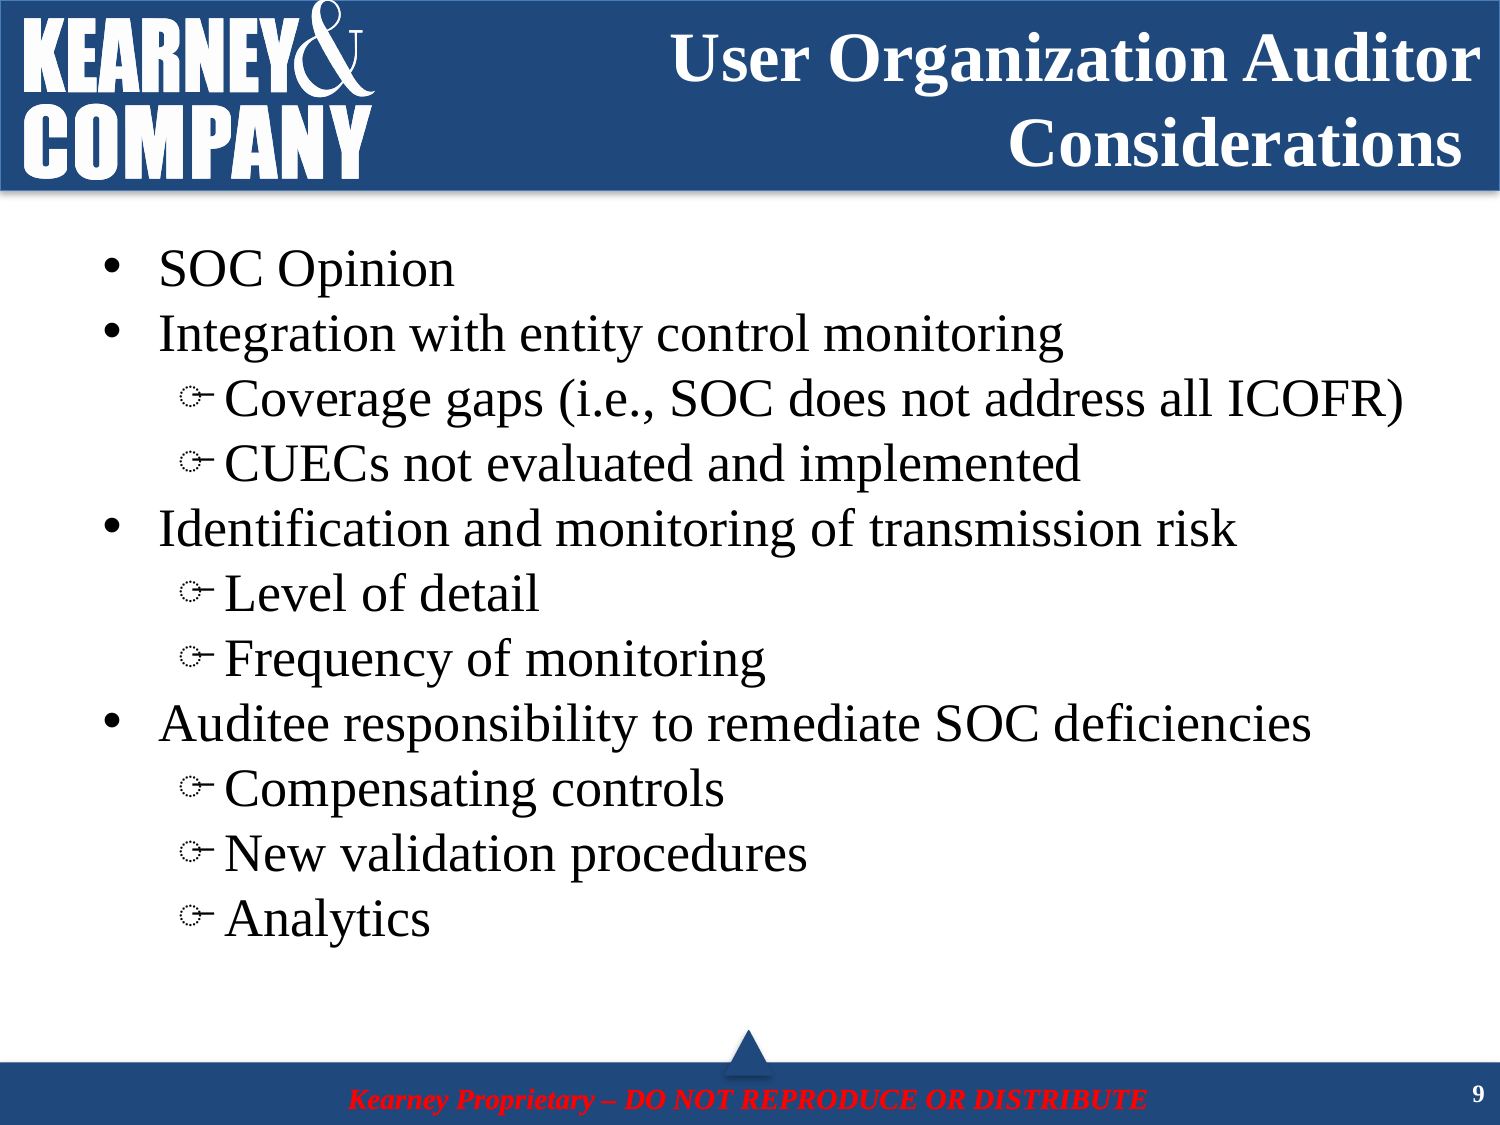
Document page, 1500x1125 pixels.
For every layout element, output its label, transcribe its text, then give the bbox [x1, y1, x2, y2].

list SOC Opinion Integration with entity control monitoring Coverage gaps (i.e., SOC does not address all ICOFR) CUECs not evaluated and implemented Identification and monitoring of transmission risk Level of detail Frequency of monitoring Auditee responsibility to remediate SOC deficiencies Compensating controls New validation procedures Analytics [87, 224, 1438, 1018]
title User Organization Auditor Considerations [387, 1, 1497, 189]
slide_number 8 [1149, 1062, 1500, 1123]
picture [24, 0, 375, 180]
